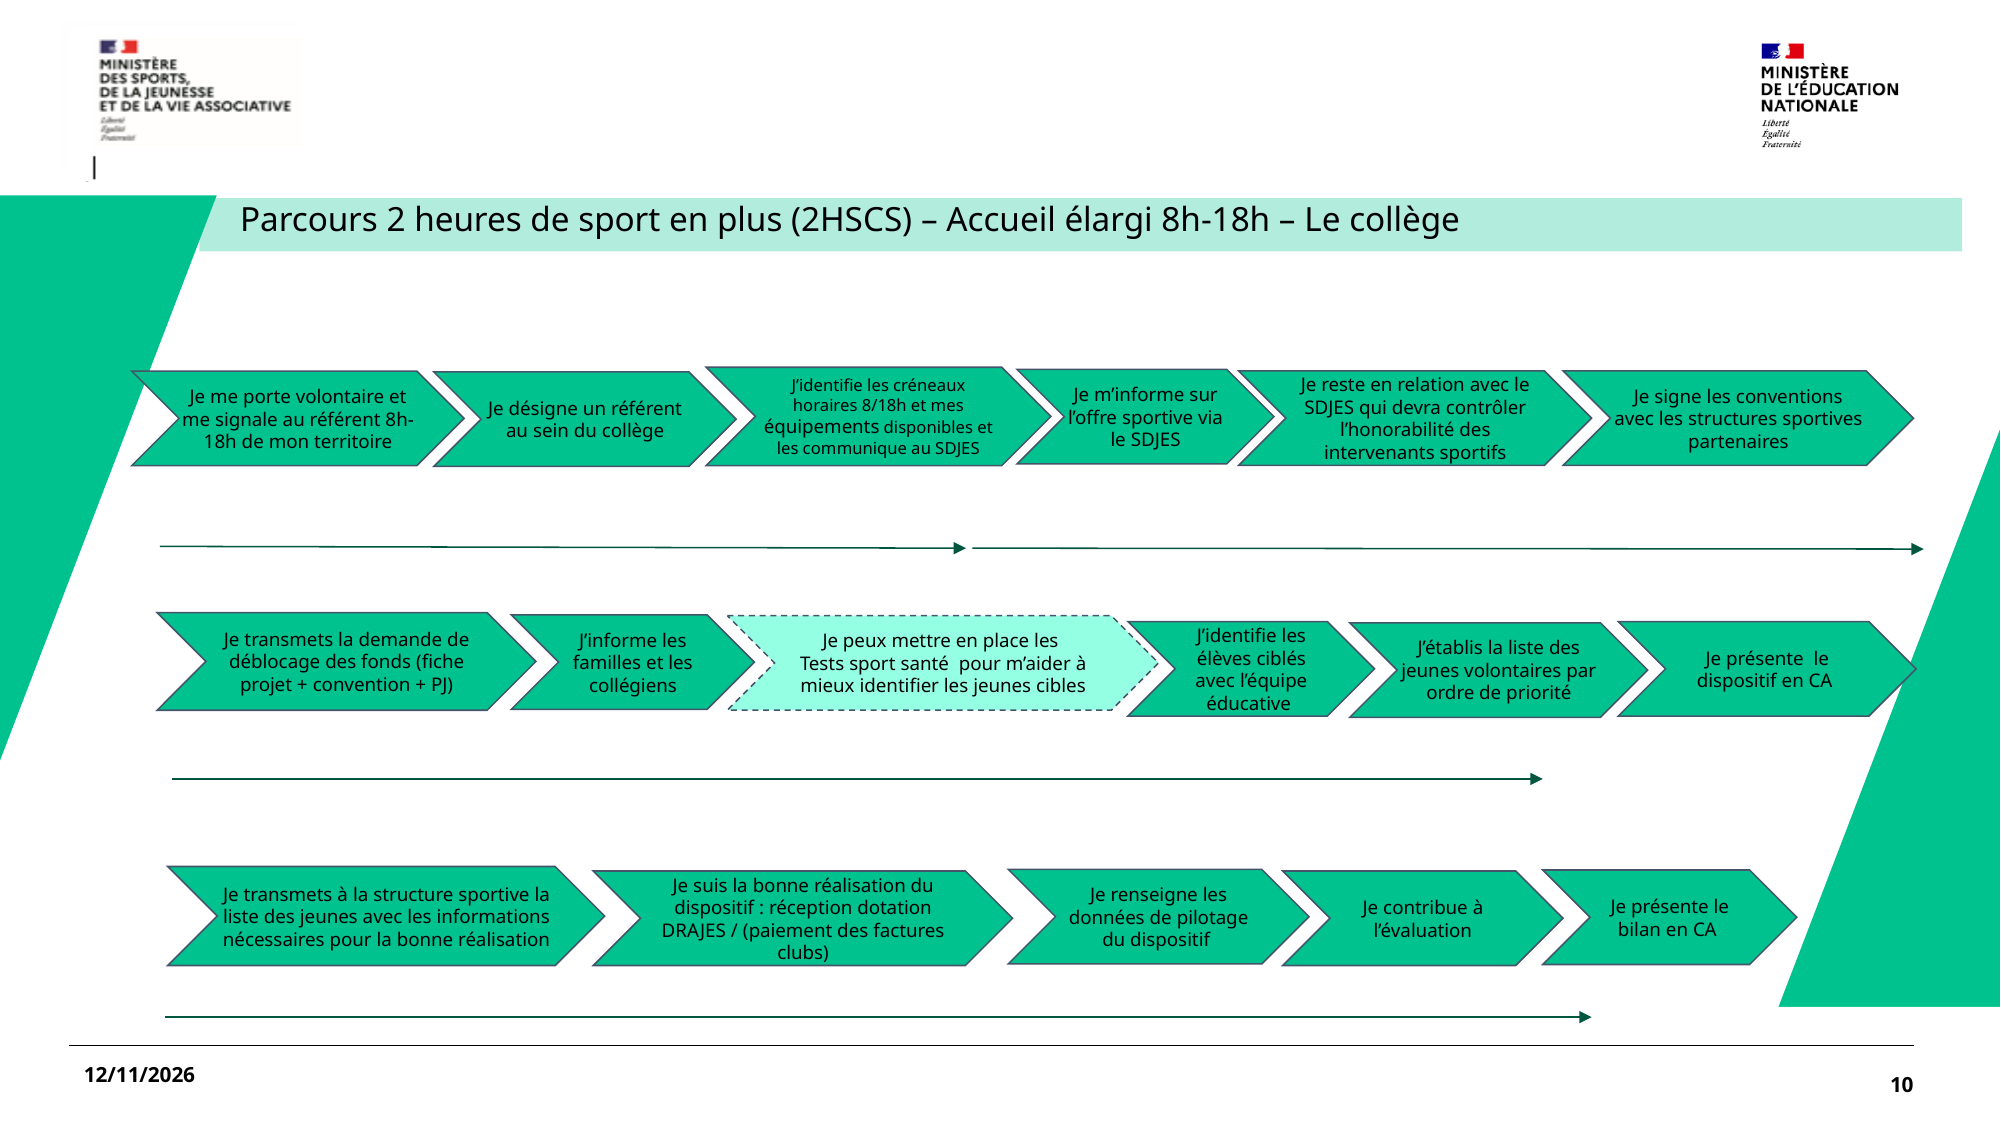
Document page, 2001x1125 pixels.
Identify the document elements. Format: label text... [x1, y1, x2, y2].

picture [62, 20, 302, 183]
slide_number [69, 1046, 519, 1107]
text_box Je me porte volontaire et me signale au référent 8h-18h de mon territoire [131, 371, 465, 466]
text_box Je présente le dispositif en CA [1618, 621, 1917, 717]
text_box J’identifie les créneaux horaires 8/18h et mes équipements disponibles et les communique au SDJES [706, 367, 1051, 466]
text_box Je reste en relation avec le SDJES qui devra contrôler l’honorabilité des intervenants sportifs [1238, 370, 1592, 466]
text_box Je renseigne les données de pilotage du dispositif [1008, 869, 1310, 964]
text_box Je signe les conventions avec les structures sportives partenaires [1563, 370, 1914, 466]
picture [1743, 34, 1914, 157]
text_box Je peux mettre en place les Tests sport santé pour m’aider à mieux identifier les jeunes cibles [727, 615, 1159, 711]
text_box J’identifie les élèves ciblés avec l’équipe éducative [1128, 621, 1375, 717]
text_box Je désigne un référent au sein du collège [433, 371, 737, 467]
text_box J’informe les familles et les collégiens [511, 614, 755, 710]
text_box Parcours 2 heures de sport en plus (2HSCS) – Accueil élargi 8h-18h – Le collège [199, 198, 1963, 252]
text_box Je contribue à l’évaluation [1282, 871, 1564, 966]
text_box Je transmets la demande de déblocage des fonds (fiche projet + convention + PJ) [157, 612, 536, 711]
text_box Je transmets à la structure sportive la liste des jeunes avec les informations nécessaires pour la bonne réalisation [167, 866, 605, 966]
slide_number 10 [1618, 1046, 1914, 1125]
text_box Je m’informe sur l’offre sportive via le SDJES [1017, 369, 1274, 464]
text_box Je suis la bonne réalisation du dispositif : réception dotation DRAJES / (paiement des factures clubs) [593, 871, 1013, 966]
text_box J’établis la liste des jeunes volontaires par ordre de priorité [1349, 622, 1648, 718]
text_box Je présente le bilan en CA [1542, 870, 1797, 965]
